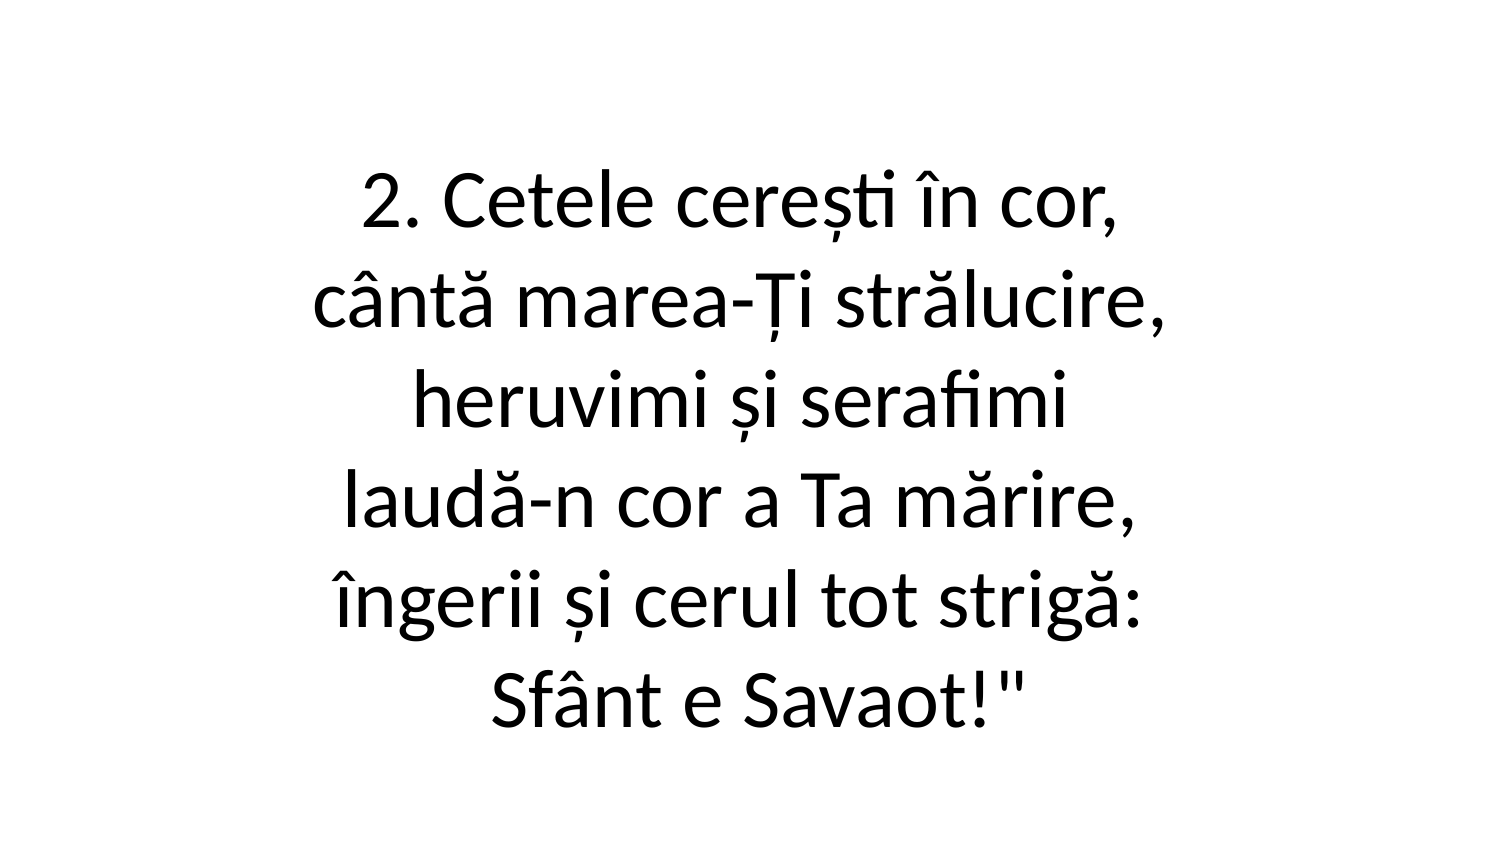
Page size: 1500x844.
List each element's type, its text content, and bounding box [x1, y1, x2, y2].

text_box 2. Cetele cerești în cor, cântă marea-Ți strălucire, heruvimi și serafimi laudă-n cor a Ta mărire, îngerii și cerul tot strigă: Sfânt e Savaot!" [297, 92, 1203, 752]
